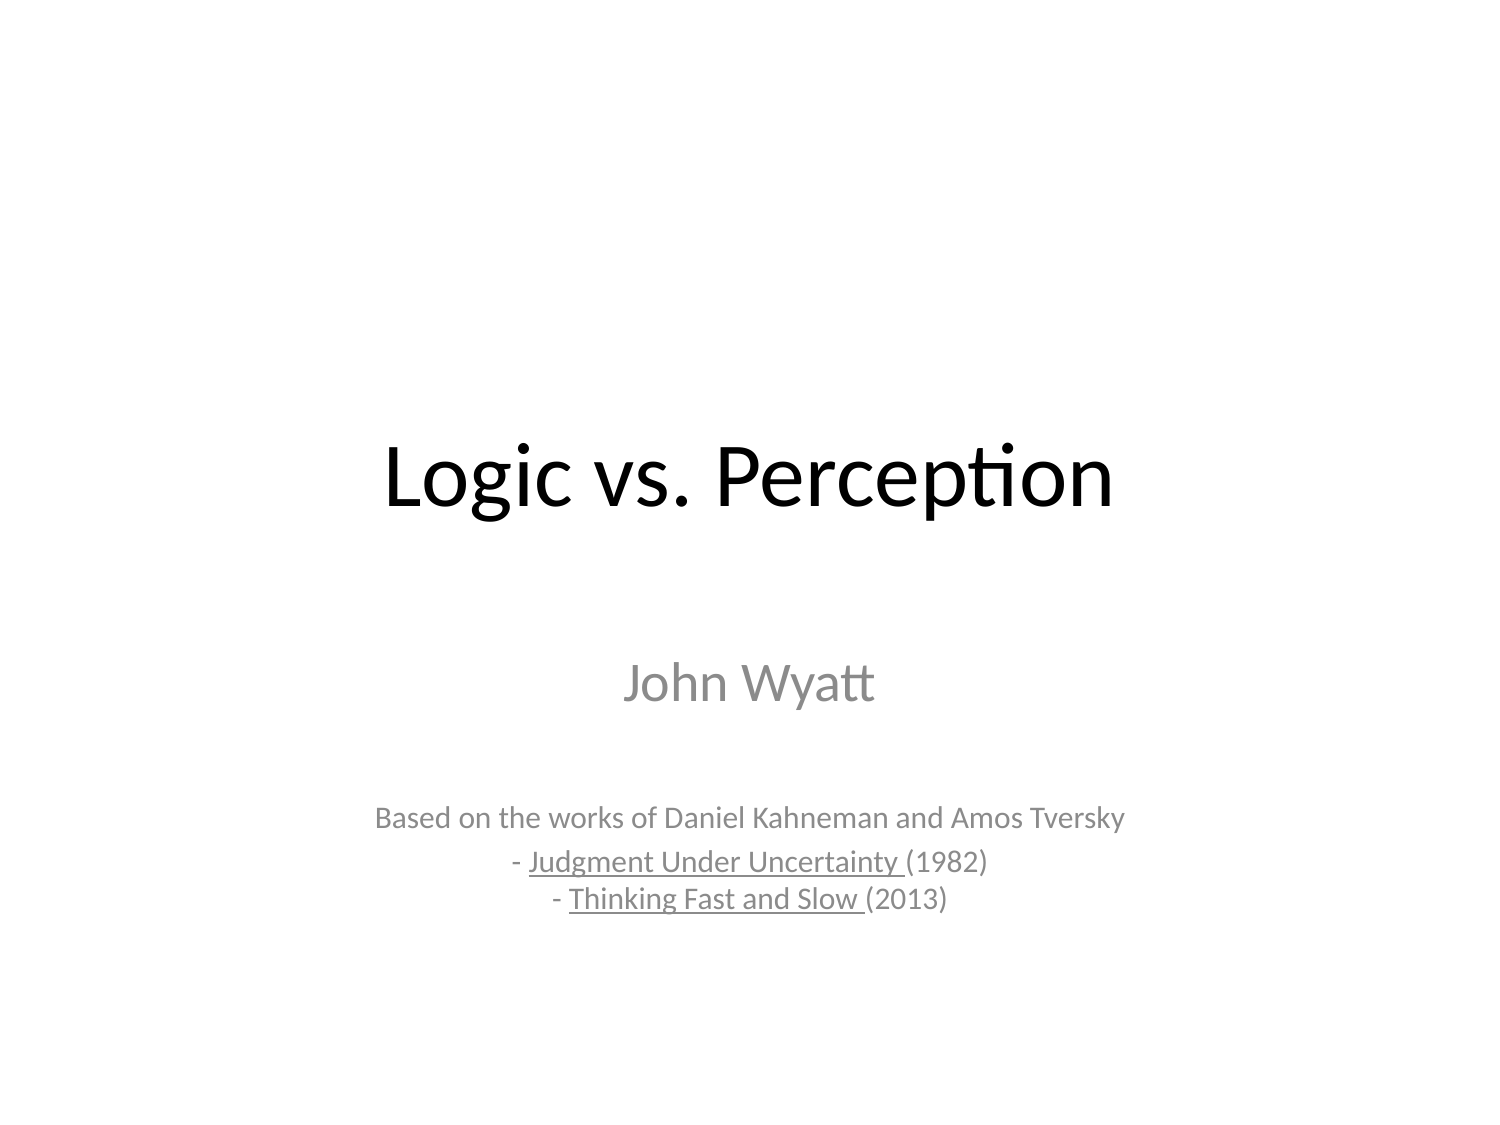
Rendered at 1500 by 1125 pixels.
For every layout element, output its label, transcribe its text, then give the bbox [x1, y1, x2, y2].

subtitle John Wyatt Based on the works of Daniel Kahneman and Amos Tversky - Judgment Under Uncertainty (1982) - Thinking Fast and Slow (2013) [225, 637, 1275, 925]
title Logic vs. Perception [112, 349, 1388, 591]
